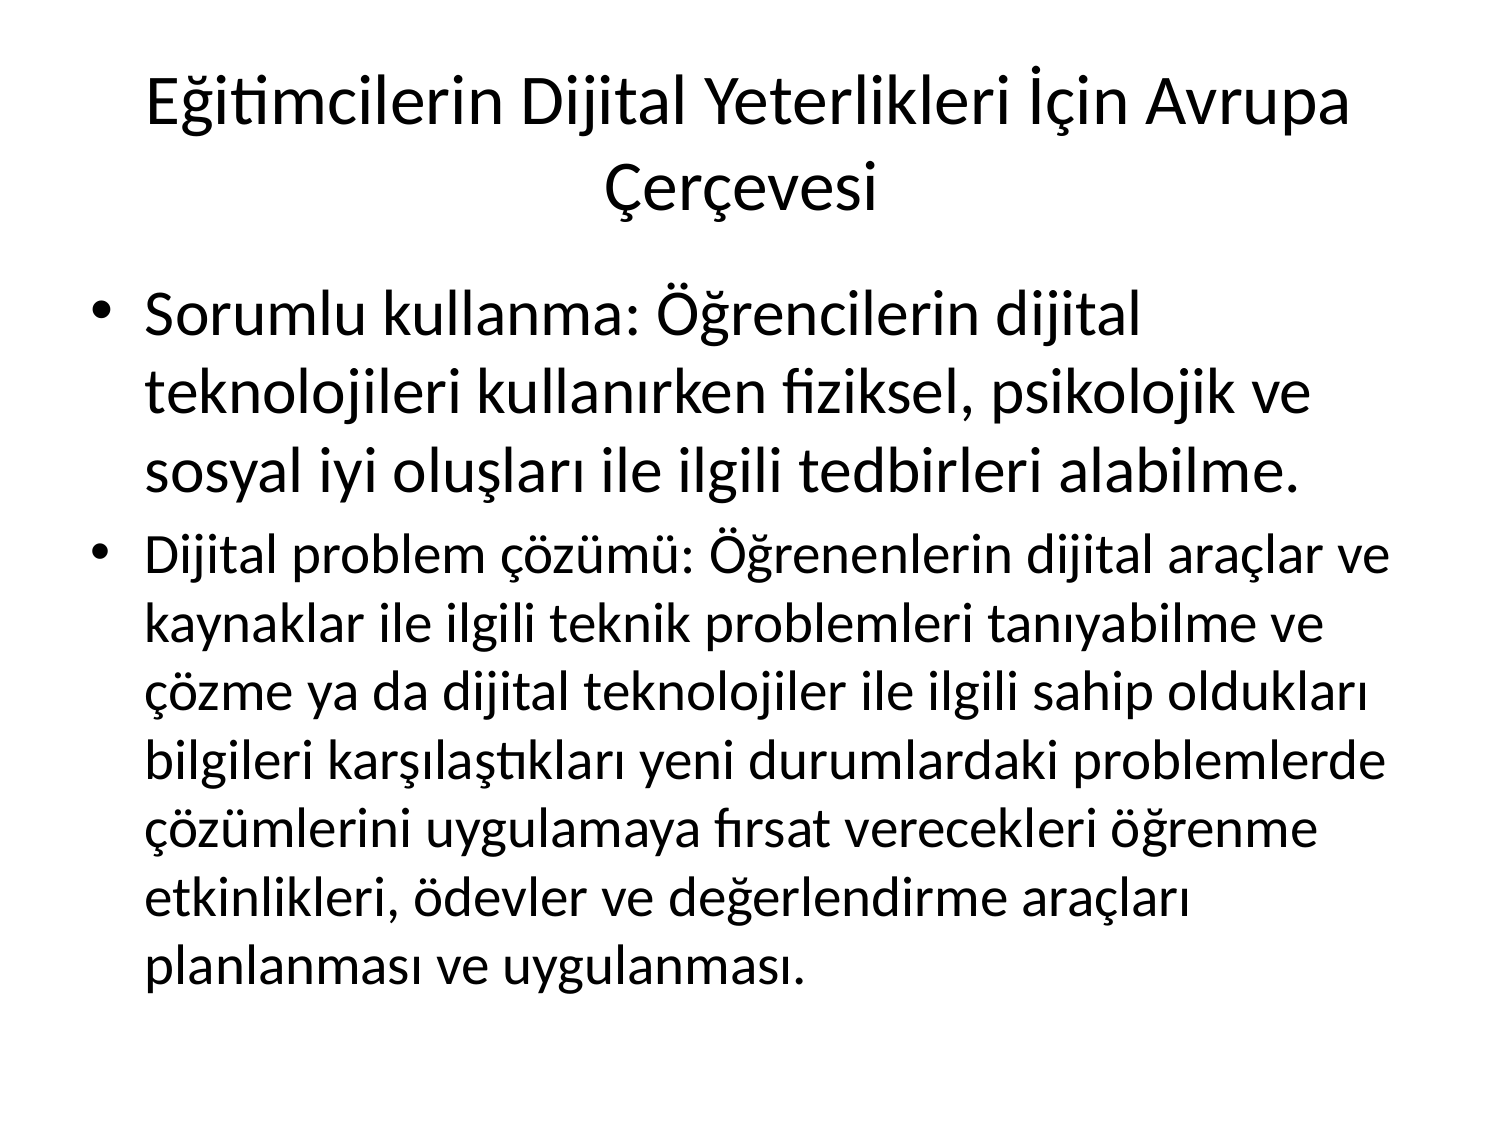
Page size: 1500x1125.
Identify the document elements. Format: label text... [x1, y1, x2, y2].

title Eğitimcilerin Dijital Yeterlikleri İçin Avrupa Çerçevesi [75, 45, 1425, 233]
list Sorumlu kullanma: Öğrencilerin dijital teknolojileri kullanırken fiziksel, psikolojik ve sosyal iyi oluşları ile ilgili tedbirleri alabilme. Dijital problem çözümü: Öğrenenlerin dijital araçlar ve kaynaklar ile ilgili teknik problemleri tanıyabilme ve çözme ya da dijital teknolojiler ile ilgili sahip oldukları bilgileri karşılaştıkları yeni durumlardaki problemlerde çözümlerini uygulamaya fırsat verecekleri öğrenme etkinlikleri, ödevler ve değerlendirme araçları planlanması ve uygulanması. [75, 262, 1425, 1005]
